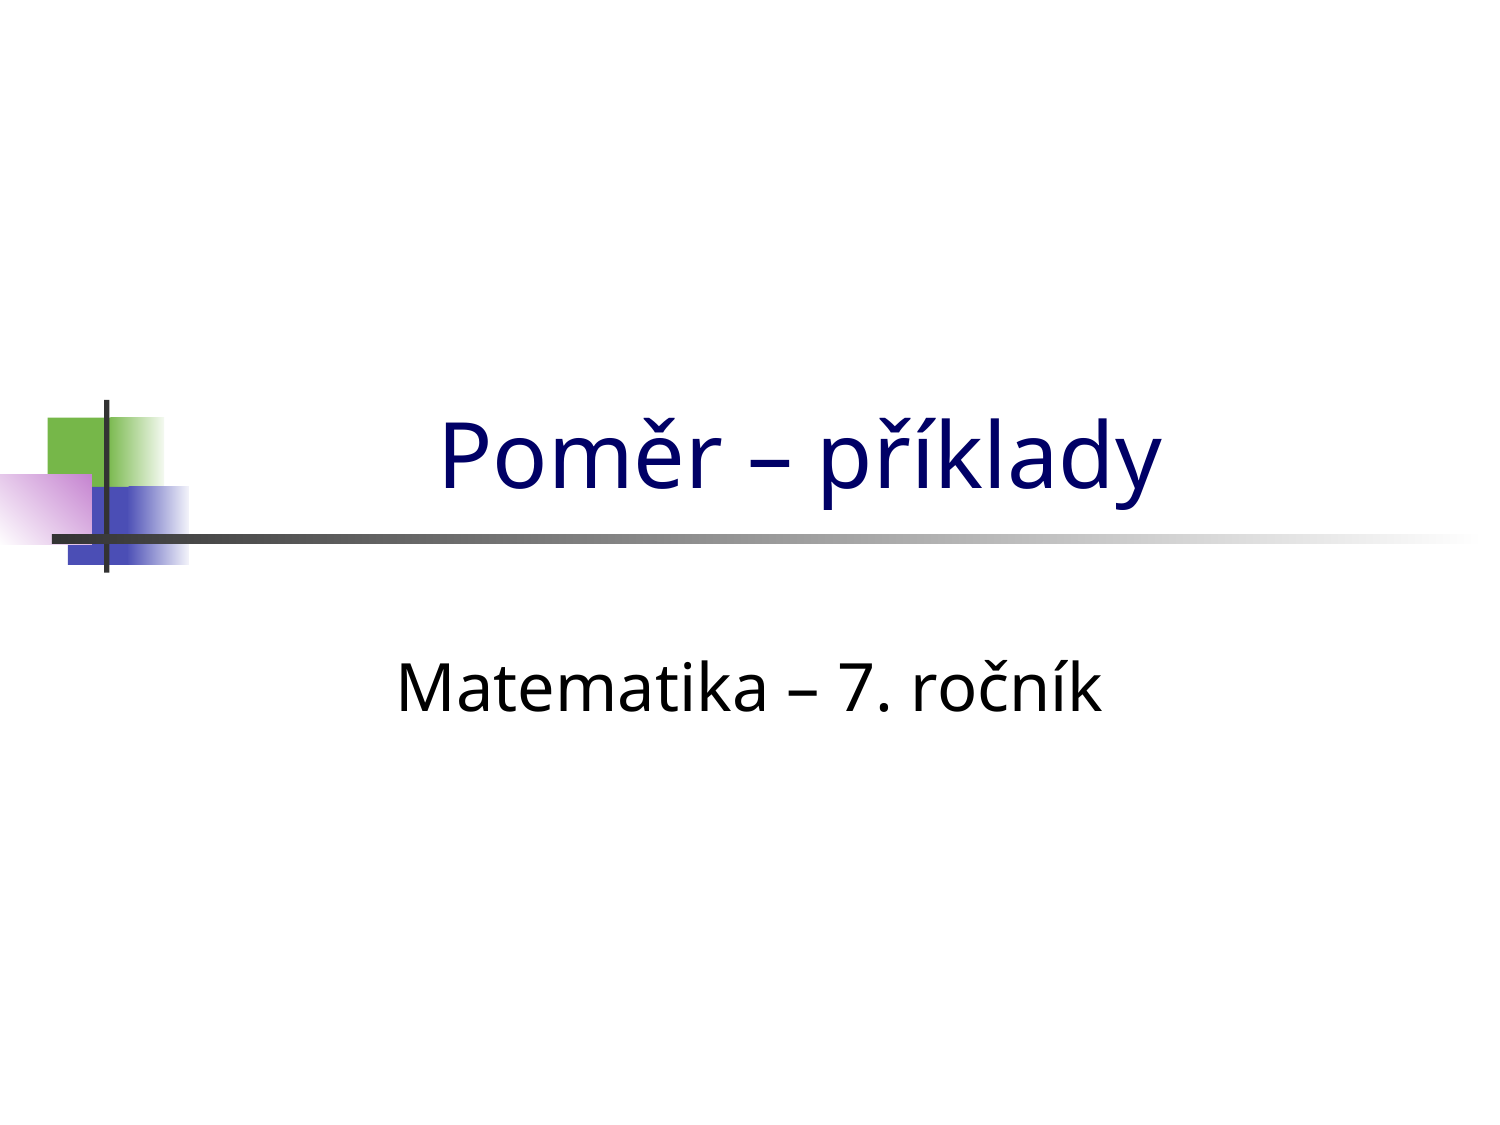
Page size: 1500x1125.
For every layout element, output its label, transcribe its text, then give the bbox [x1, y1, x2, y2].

subtitle Matematika – 7. ročník [224, 637, 1276, 926]
title Poměr – příklady [162, 274, 1438, 516]
